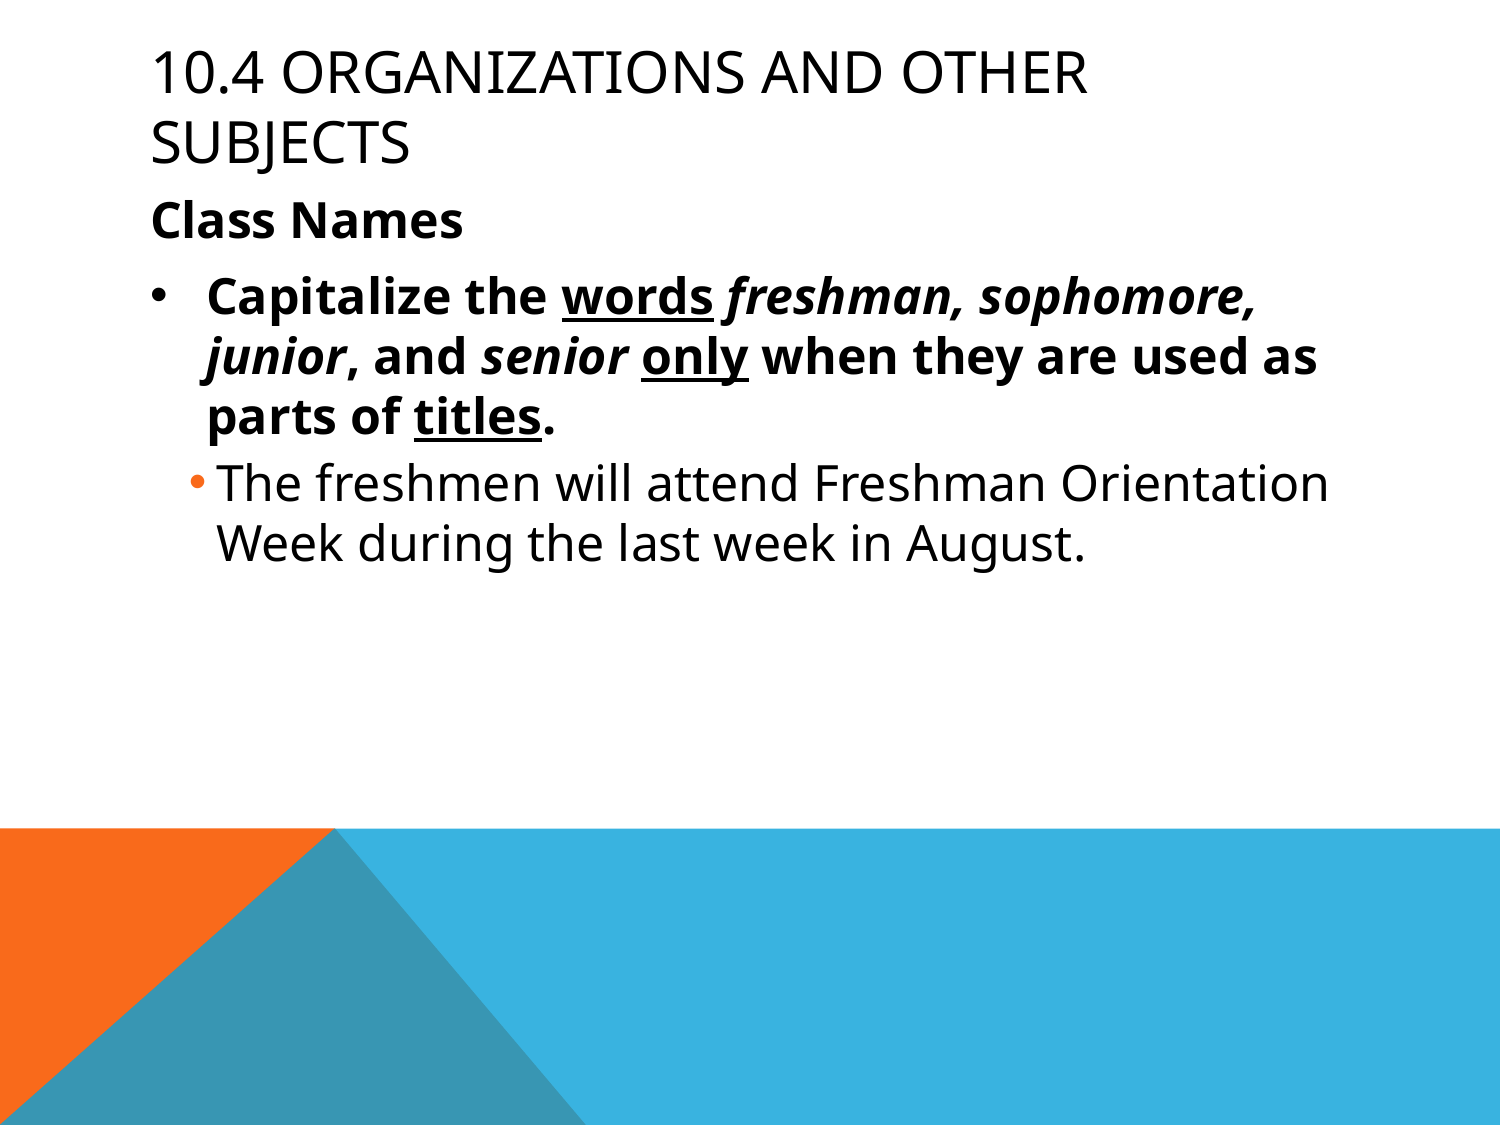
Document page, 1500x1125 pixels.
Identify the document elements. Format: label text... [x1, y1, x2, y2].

list Class Names Capitalize the words freshman, sophomore, junior, and senior only when they are used as parts of titles. The freshmen will attend Freshman Orientation Week during the last week in August. [135, 180, 1369, 768]
title 10.4 Organizations and Other Subjects [135, 60, 1369, 150]
